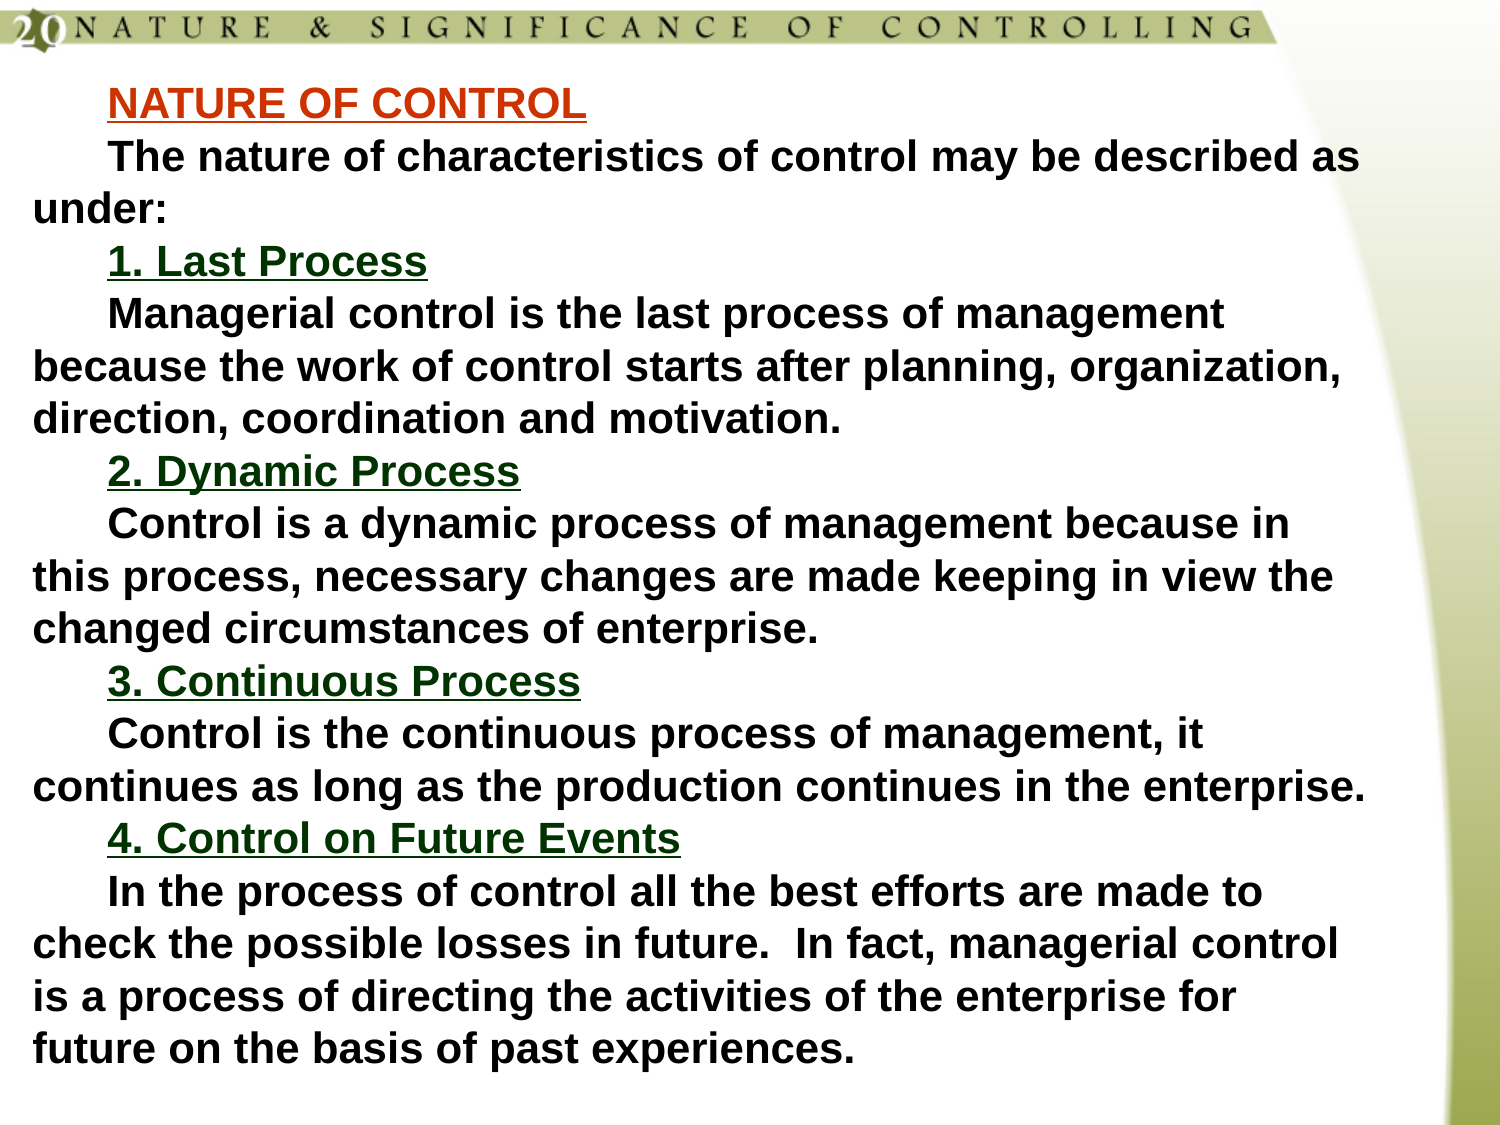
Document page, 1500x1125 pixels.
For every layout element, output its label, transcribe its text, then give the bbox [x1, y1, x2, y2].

picture [0, 0, 1500, 1125]
text_box NATURE OF CONTROL The nature of characteristics of control may be described as under: 1. Last Process Managerial control is the last process of management because the work of control starts after planning, organization, direction, coordination and motivation. 2. Dynamic Process Control is a dynamic process of management because in this process, necessary changes are made keeping in view the changed circumstances of enterprise. 3. Continuous Process Control is the continuous process of management, it continues as long as the production continues in the enterprise. 4. Control on Future Events In the process of control all the best efforts are made to check the possible losses in future. In fact, managerial control is a process of directing the activities of the enterprise for future on the basis of past experiences. [17, 67, 1388, 1080]
